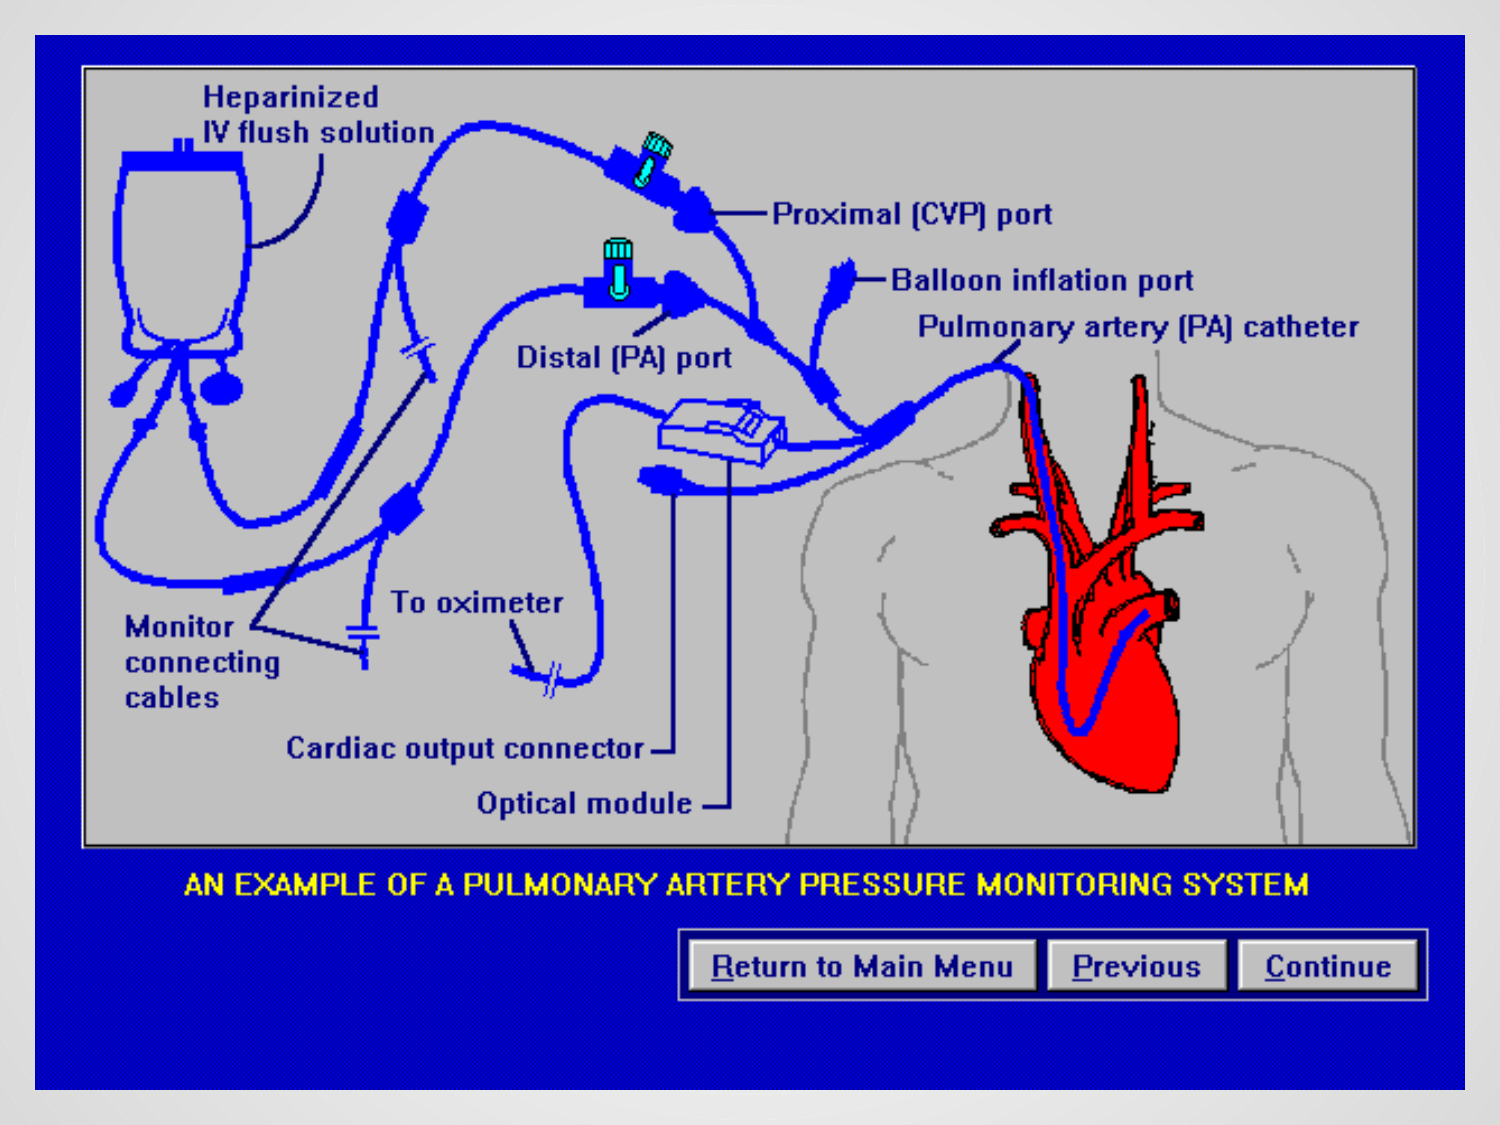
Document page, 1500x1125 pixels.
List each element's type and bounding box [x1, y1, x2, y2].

list [34, 34, 1466, 1091]
